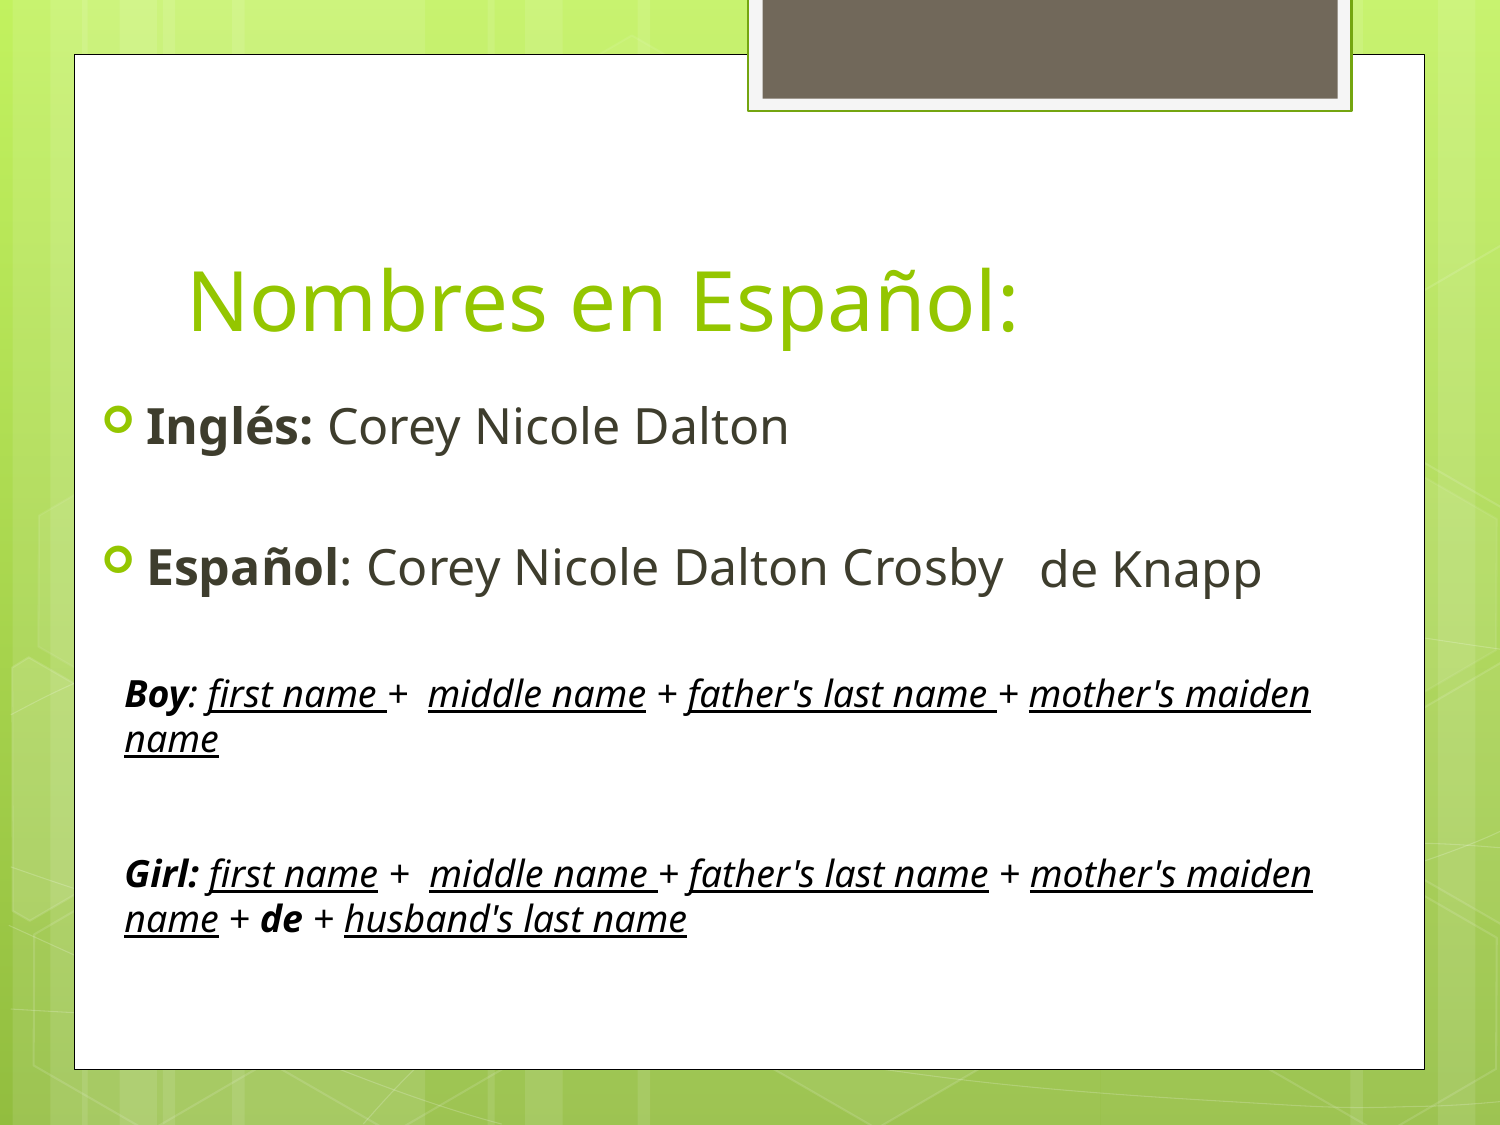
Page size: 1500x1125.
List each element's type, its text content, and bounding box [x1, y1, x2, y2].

text_box de Knapp [1024, 529, 1400, 605]
list Inglés: Corey Nicole Dalton Español: Corey Nicole Dalton Crosby [75, 387, 1187, 964]
text_box Boy: first name + middle name + father's last name + mother's maiden name Girl: first name + middle name + father's last name + mother's maiden name + de + husband's last name [109, 662, 1497, 993]
title Nombres en Español: [171, 168, 1324, 357]
